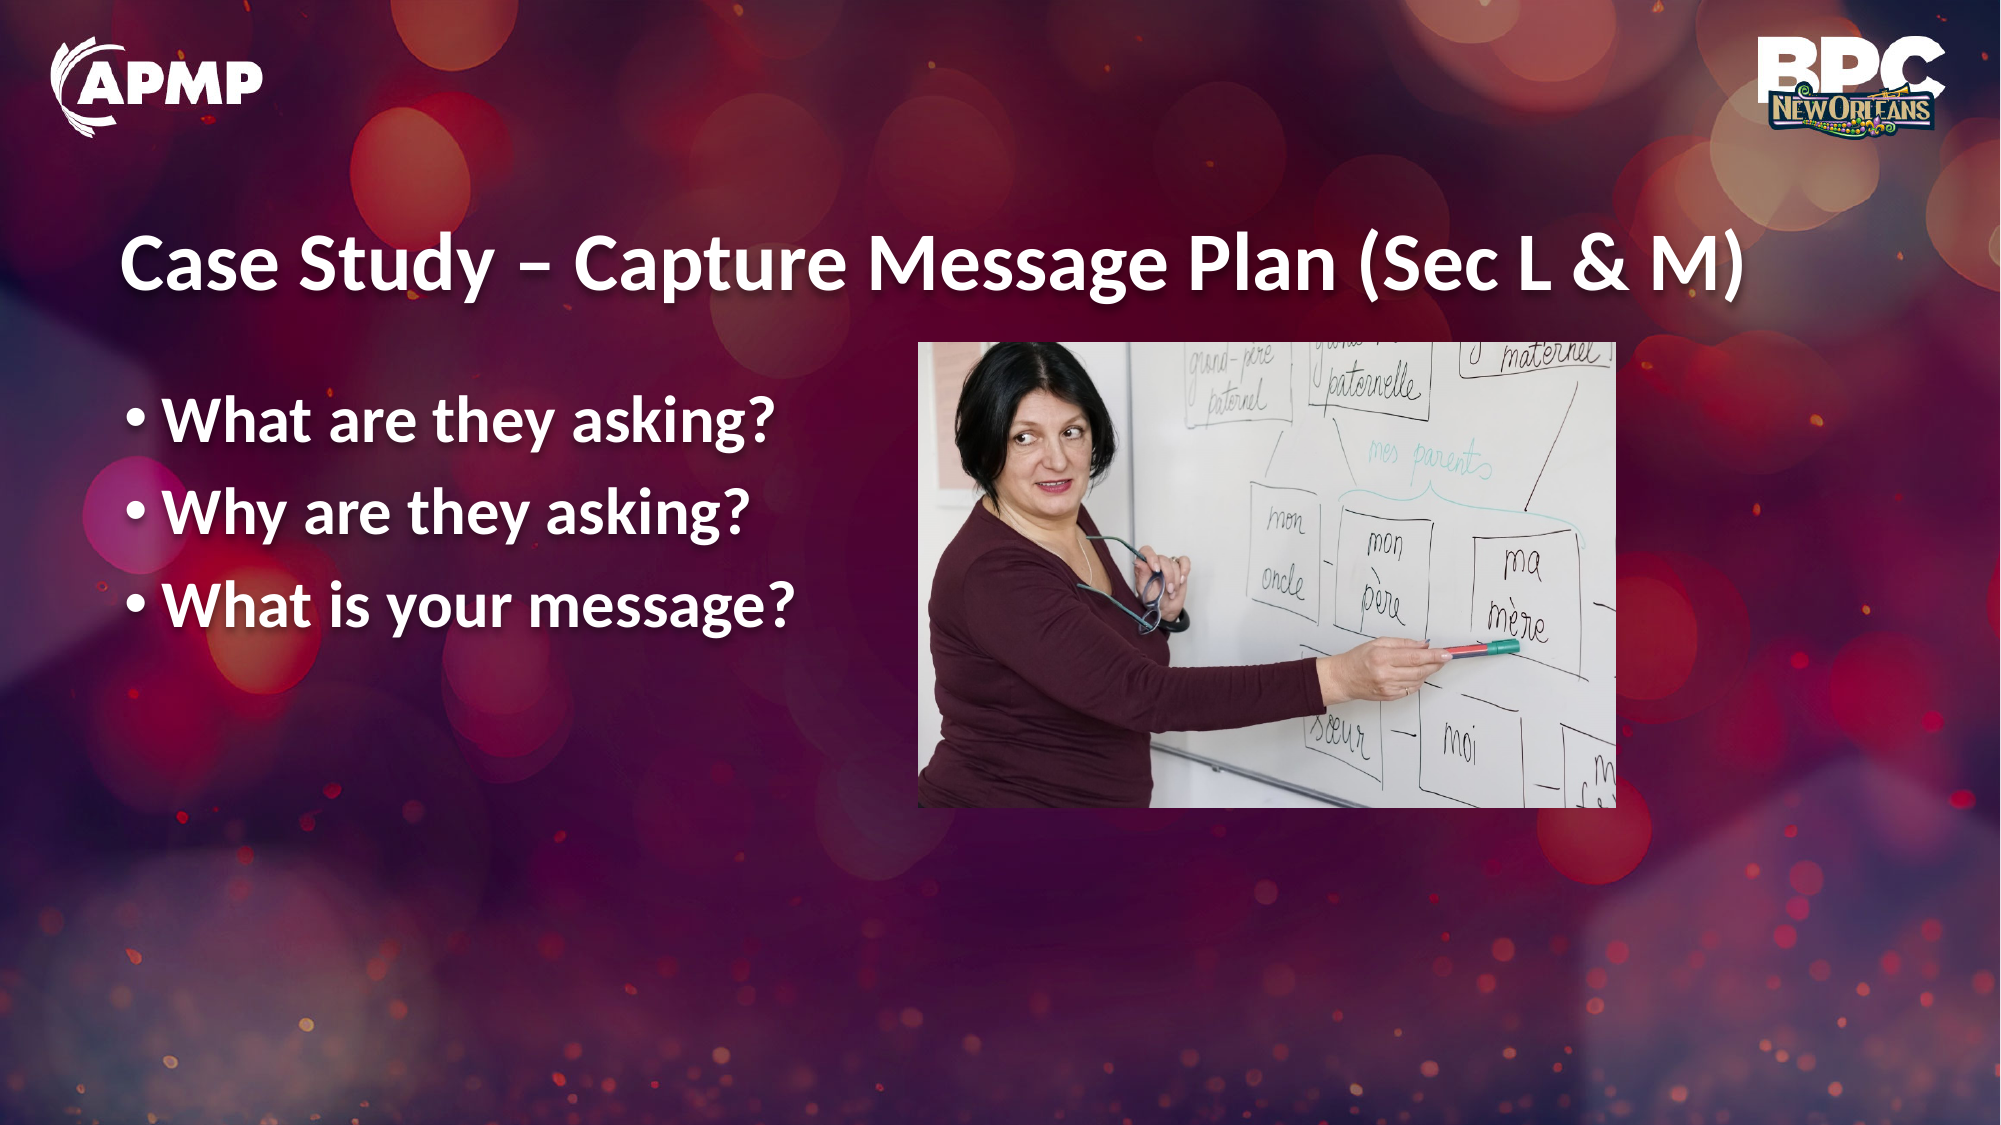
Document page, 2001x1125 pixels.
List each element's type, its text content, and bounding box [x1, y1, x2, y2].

title Case Study – Capture Message Plan (Sec L & M) [105, 211, 1831, 296]
list What are they asking? Why are they asking? What is your message? [109, 377, 918, 690]
picture [0, 0, 2001, 1125]
